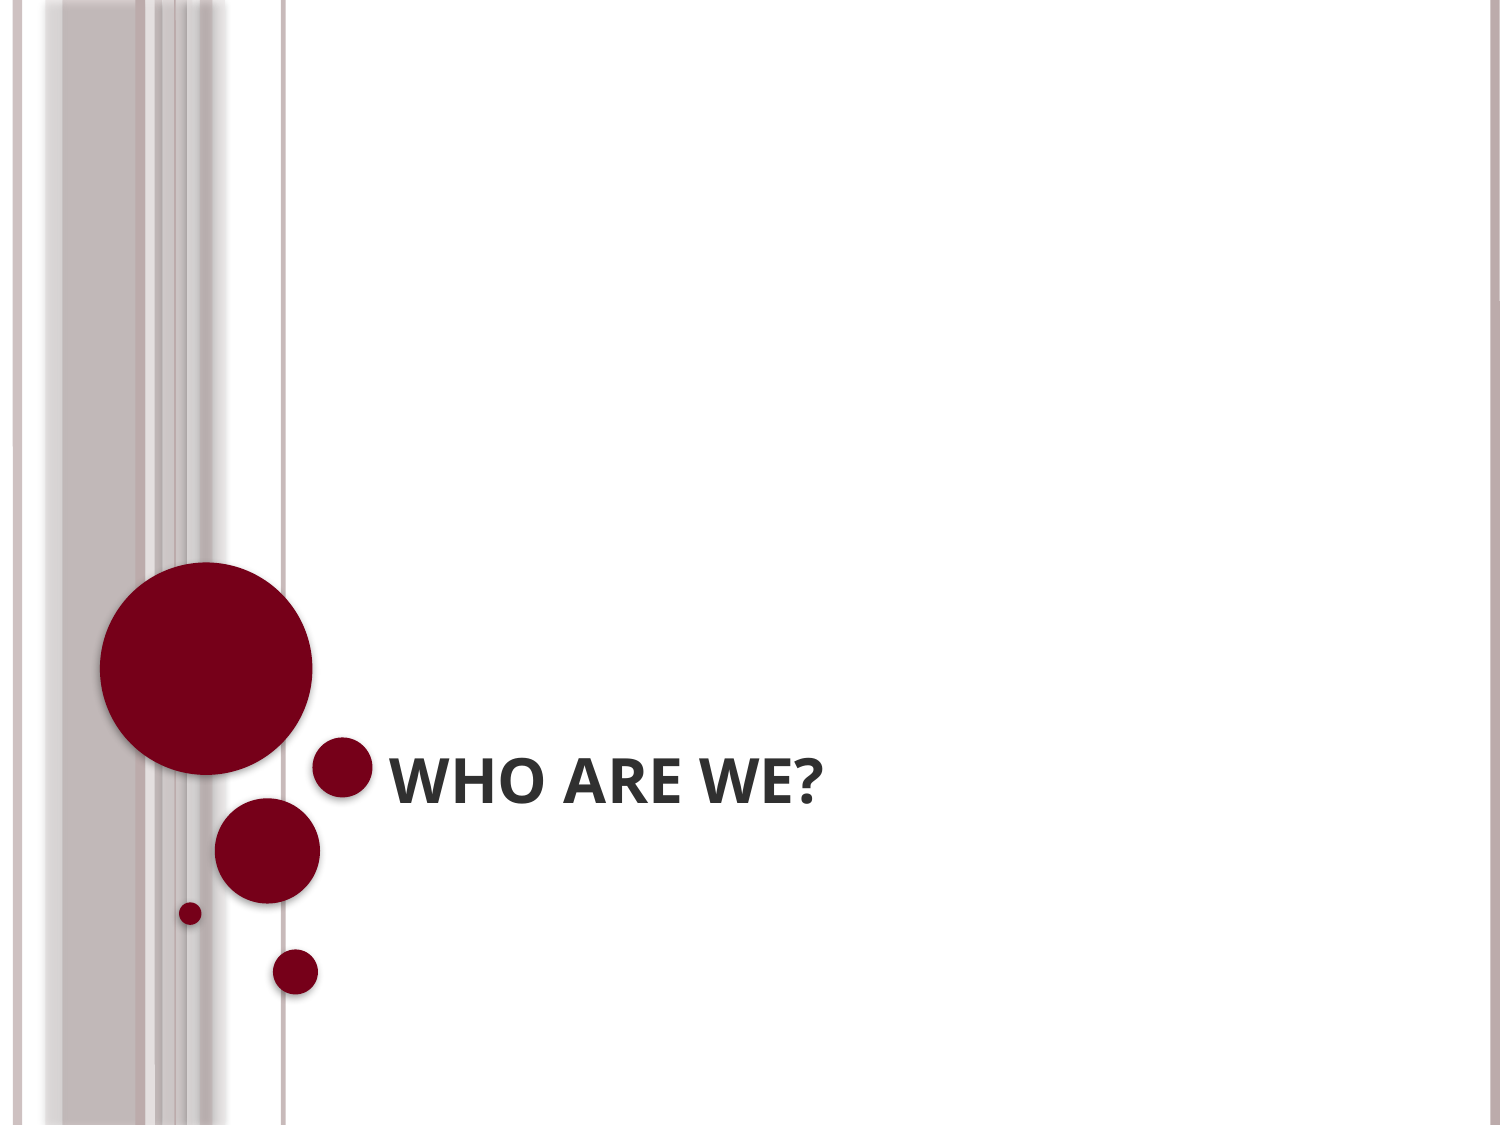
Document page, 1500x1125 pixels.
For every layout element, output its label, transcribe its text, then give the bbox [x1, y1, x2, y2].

title Who are we? [375, 512, 1388, 824]
